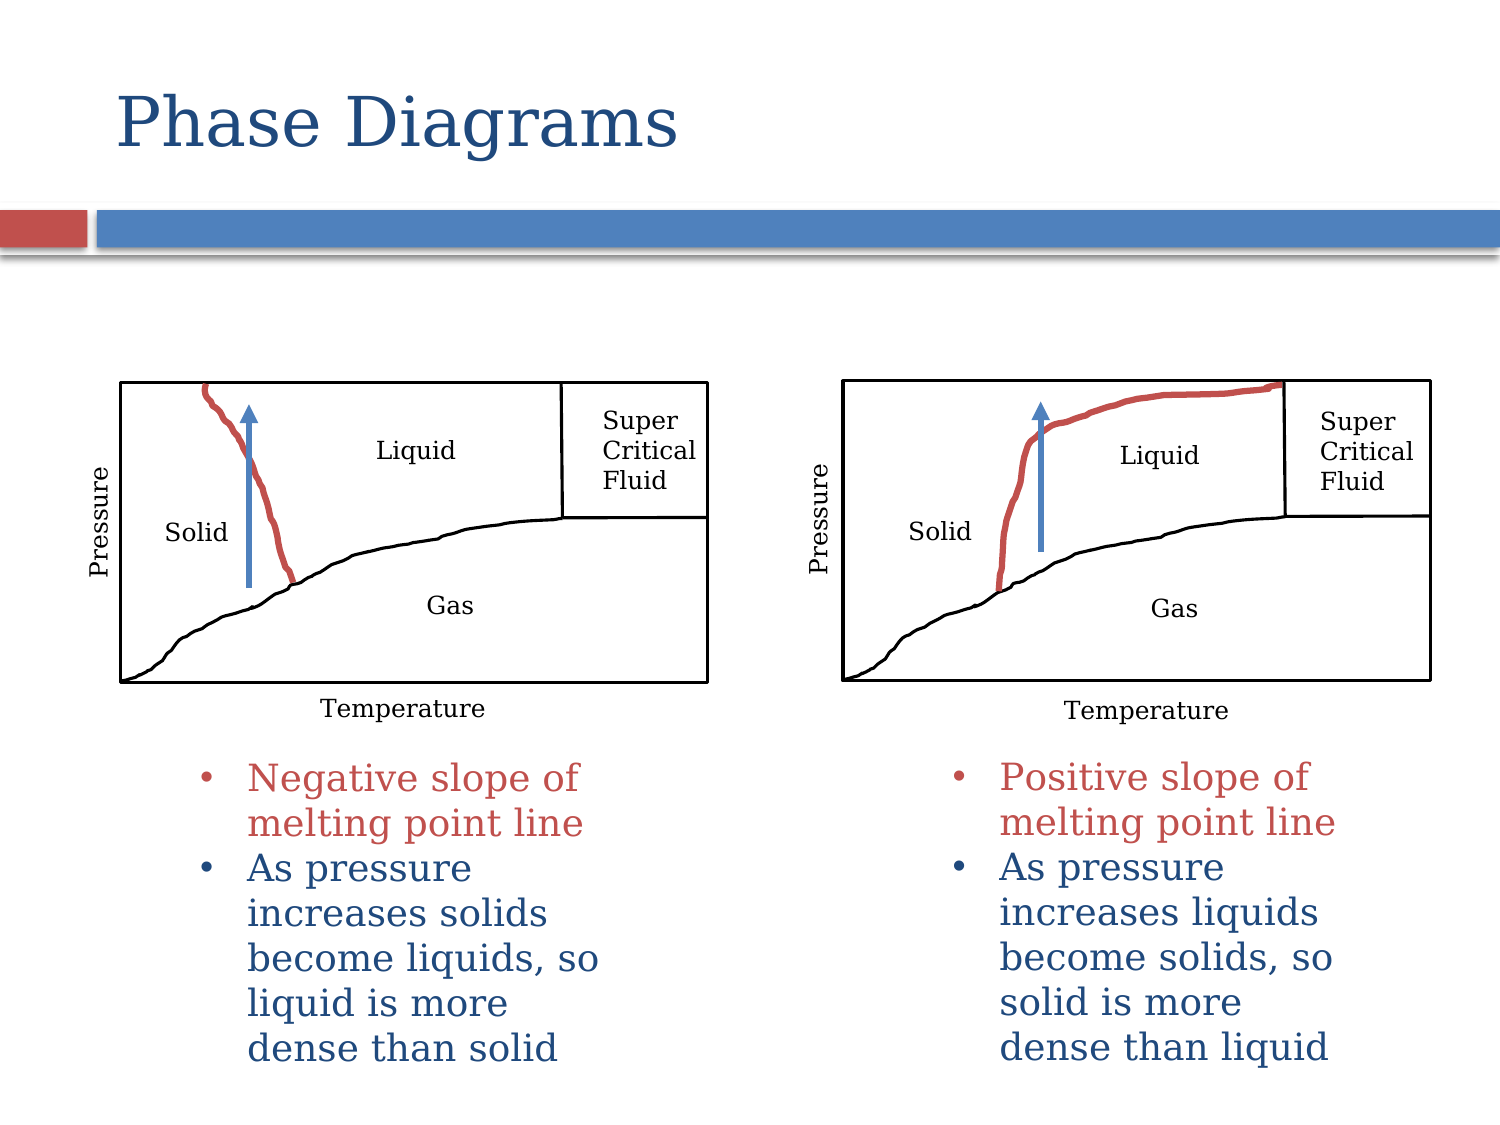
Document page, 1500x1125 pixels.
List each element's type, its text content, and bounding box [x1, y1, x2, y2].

title Phase Diagrams [100, 37, 1438, 200]
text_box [74, 333, 736, 731]
text_box Negative slope of melting point line As pressure increases solids become liquids, so liquid is more dense than solid [185, 746, 639, 1077]
text_box Positive slope of melting point line As pressure increases liquids become solids, so solid is more dense than liquid [937, 746, 1379, 1076]
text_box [794, 330, 1453, 733]
